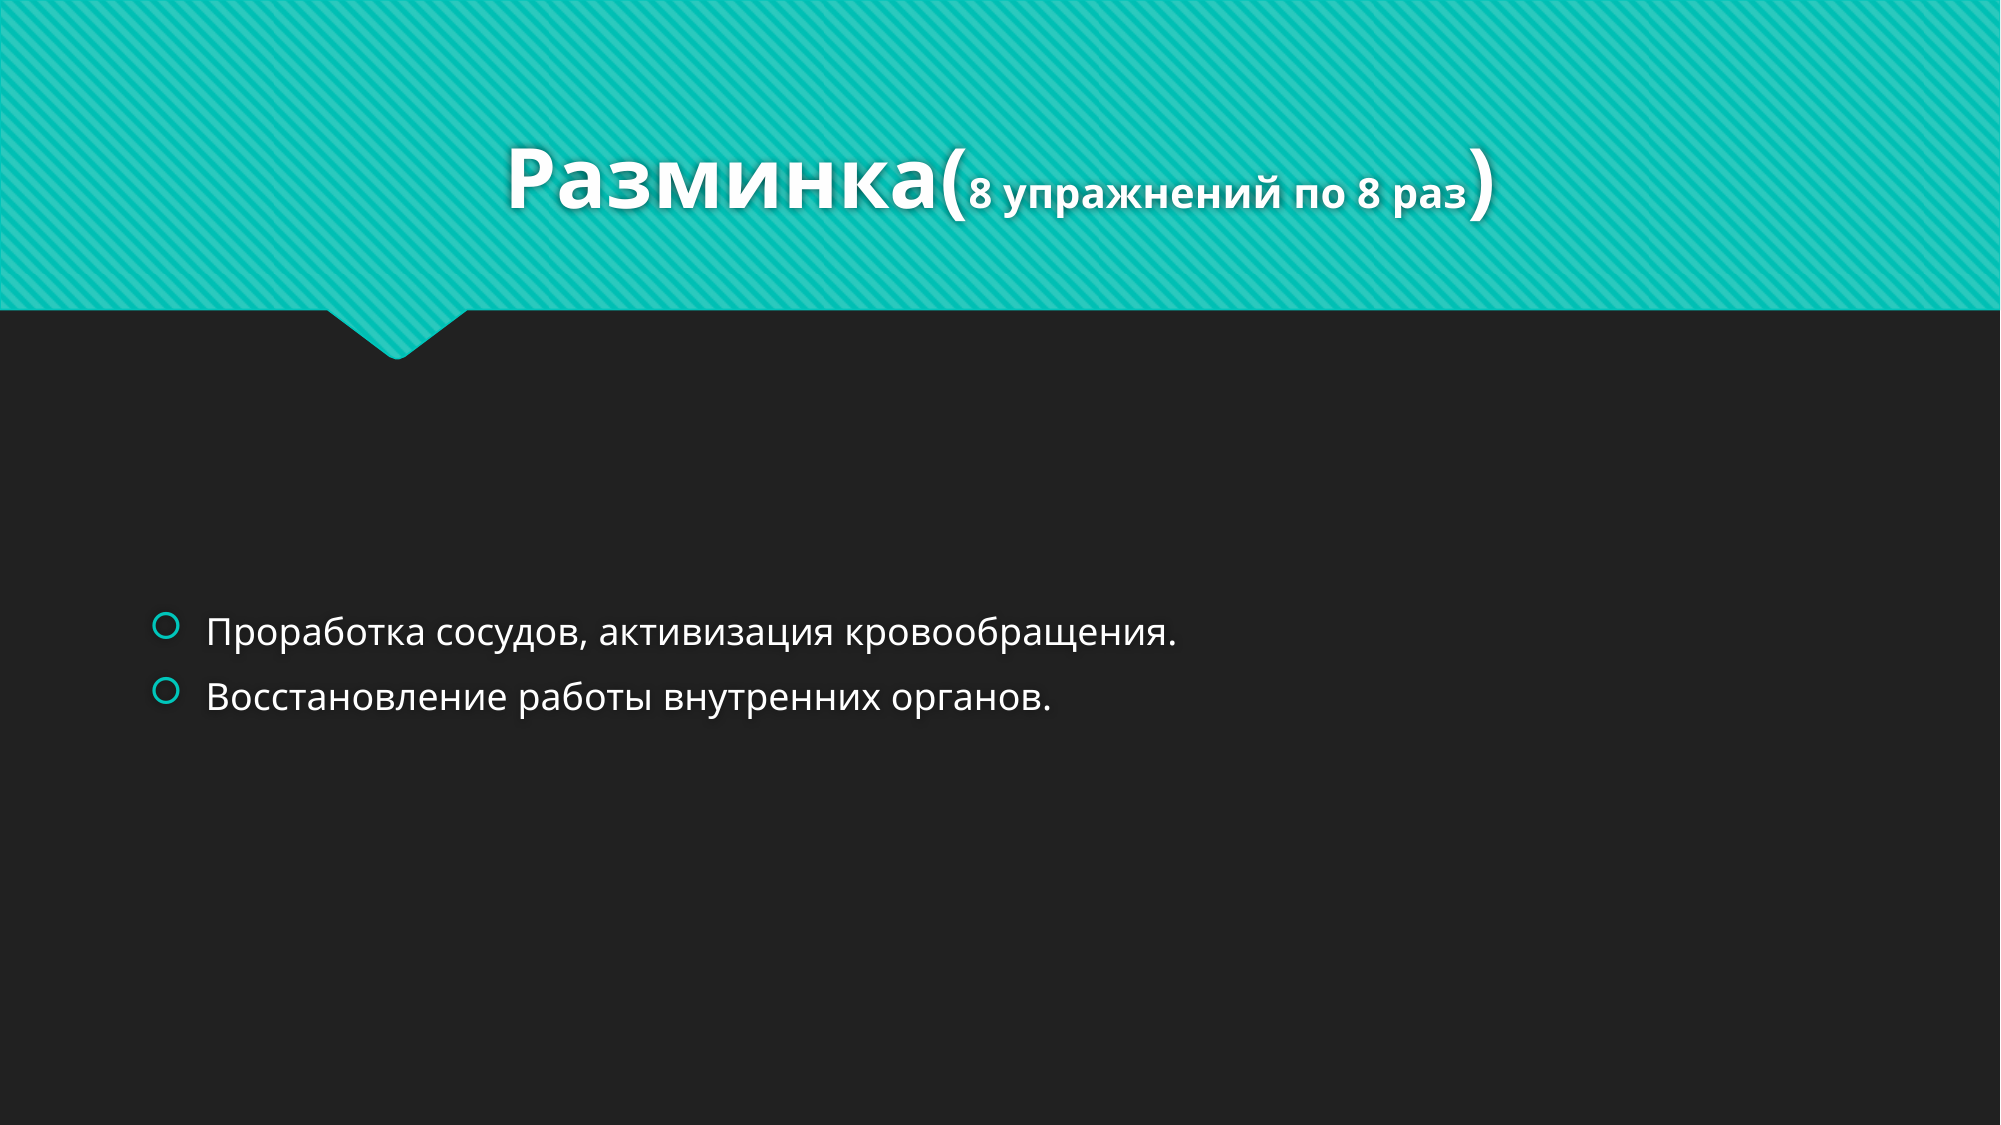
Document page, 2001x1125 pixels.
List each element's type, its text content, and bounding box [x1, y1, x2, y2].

title Разминка(8 упражнений по 8 раз) [132, 73, 1868, 233]
list Проработка сосудов, активизация кровообращения. Восстановление работы внутренних органов. [134, 364, 1866, 962]
